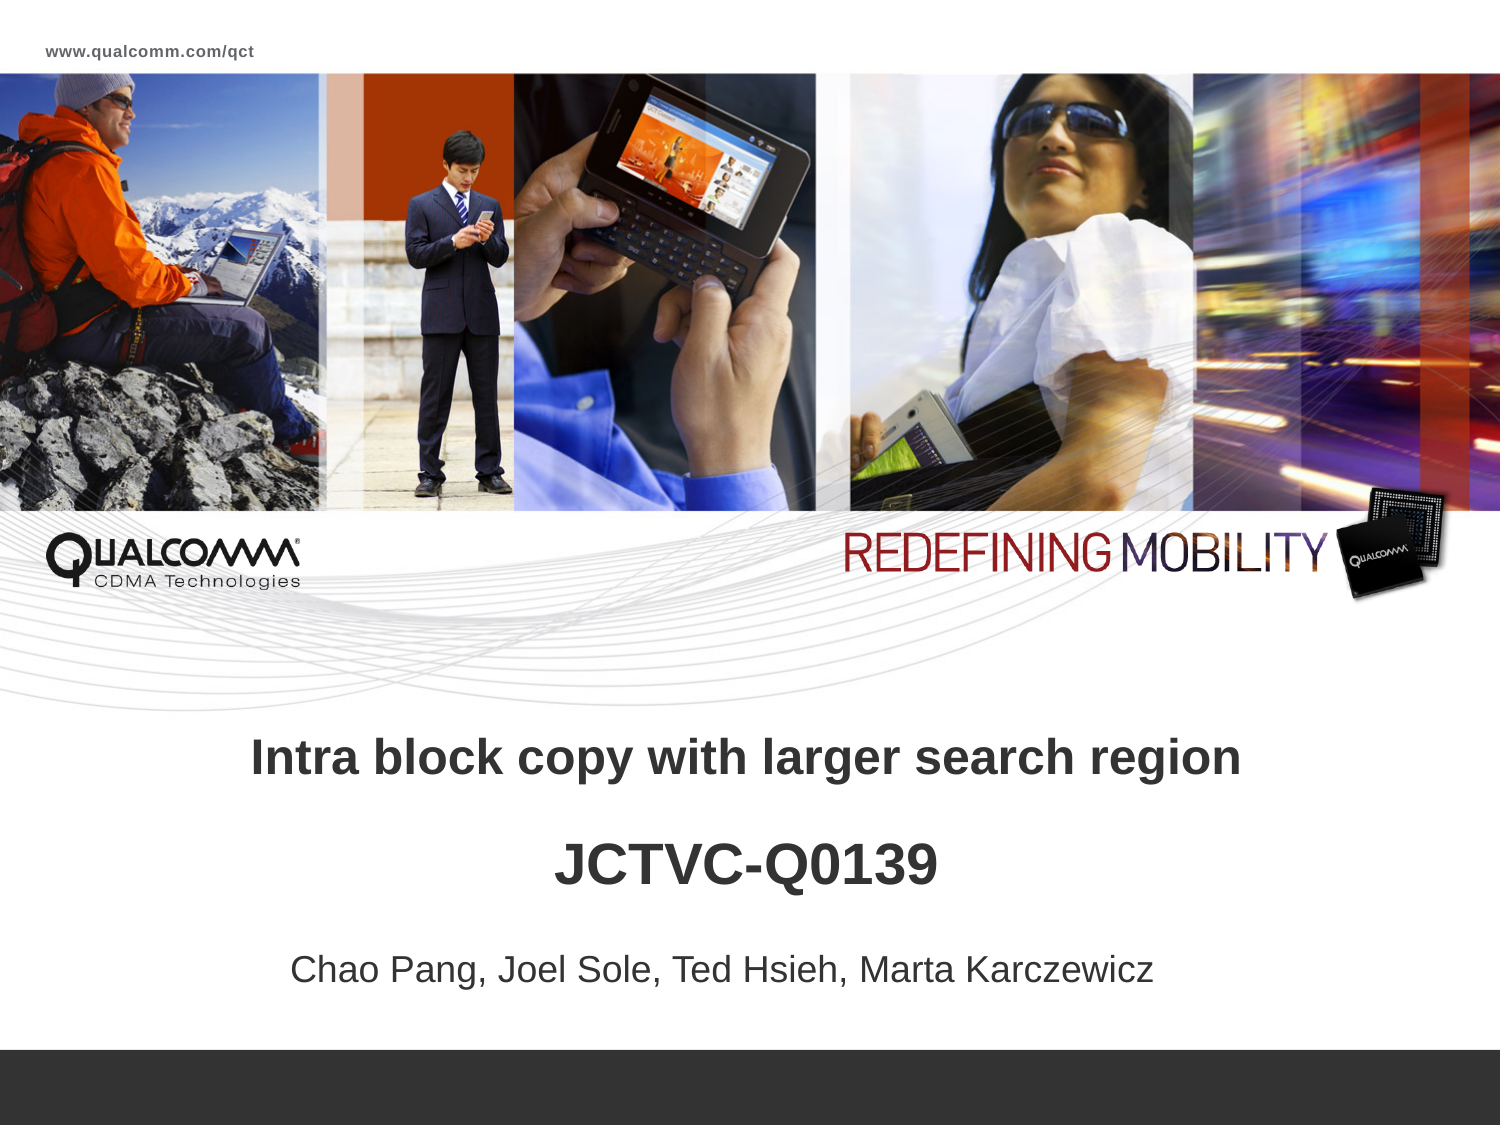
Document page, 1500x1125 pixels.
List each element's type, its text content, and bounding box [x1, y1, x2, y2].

picture [0, 12, 1500, 744]
picture [30, 1048, 372, 1052]
title Intra block copy with larger search region JCTVC-Q0139 [0, 662, 1494, 904]
subtitle Chao Pang, Joel Sole, Ted Hsieh, Marta Karczewicz [274, 937, 1451, 998]
